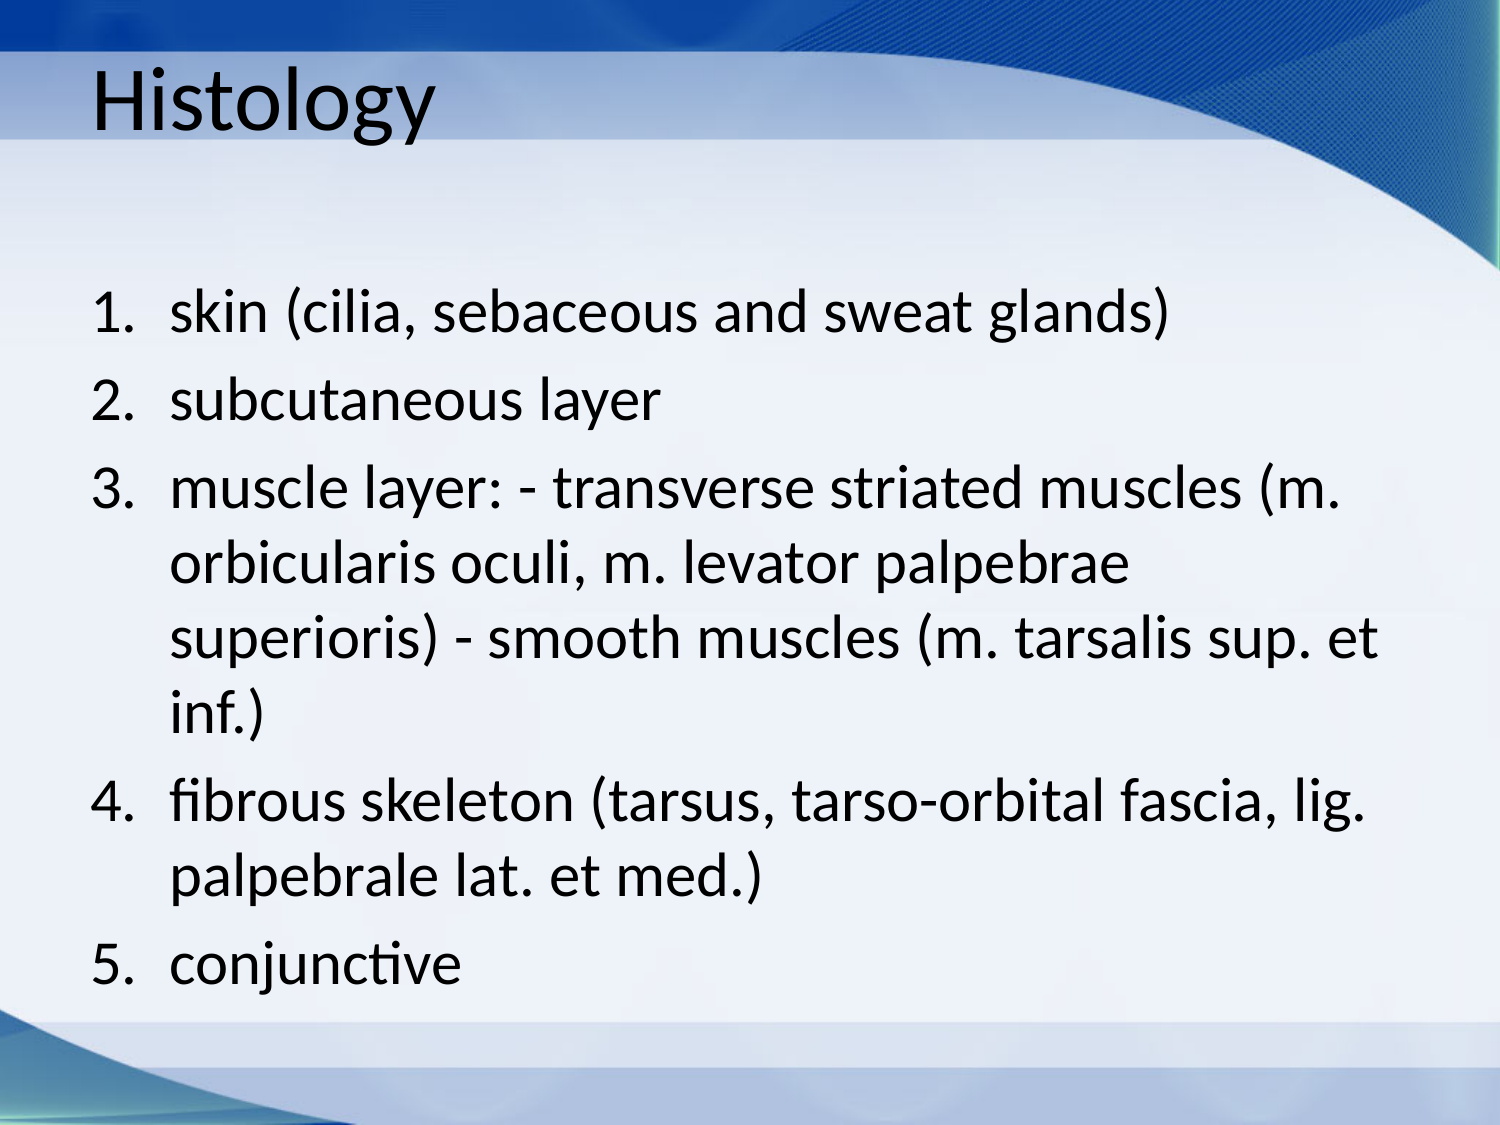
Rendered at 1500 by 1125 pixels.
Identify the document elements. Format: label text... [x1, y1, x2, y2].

list skin (cilia, sebaceous and sweat glands) subcutaneous layer muscle layer: - transverse striated muscles (m. orbicularis oculi, m. levator palpebrae superioris) - smooth muscles (m. tarsalis sup. et inf.) fibrous skeleton (tarsus, tarso-orbital fascia, lig. palpebrale lat. et med.) conjunctive [75, 262, 1425, 1005]
title Histology [76, 0, 1427, 188]
picture [0, 0, 1500, 1125]
